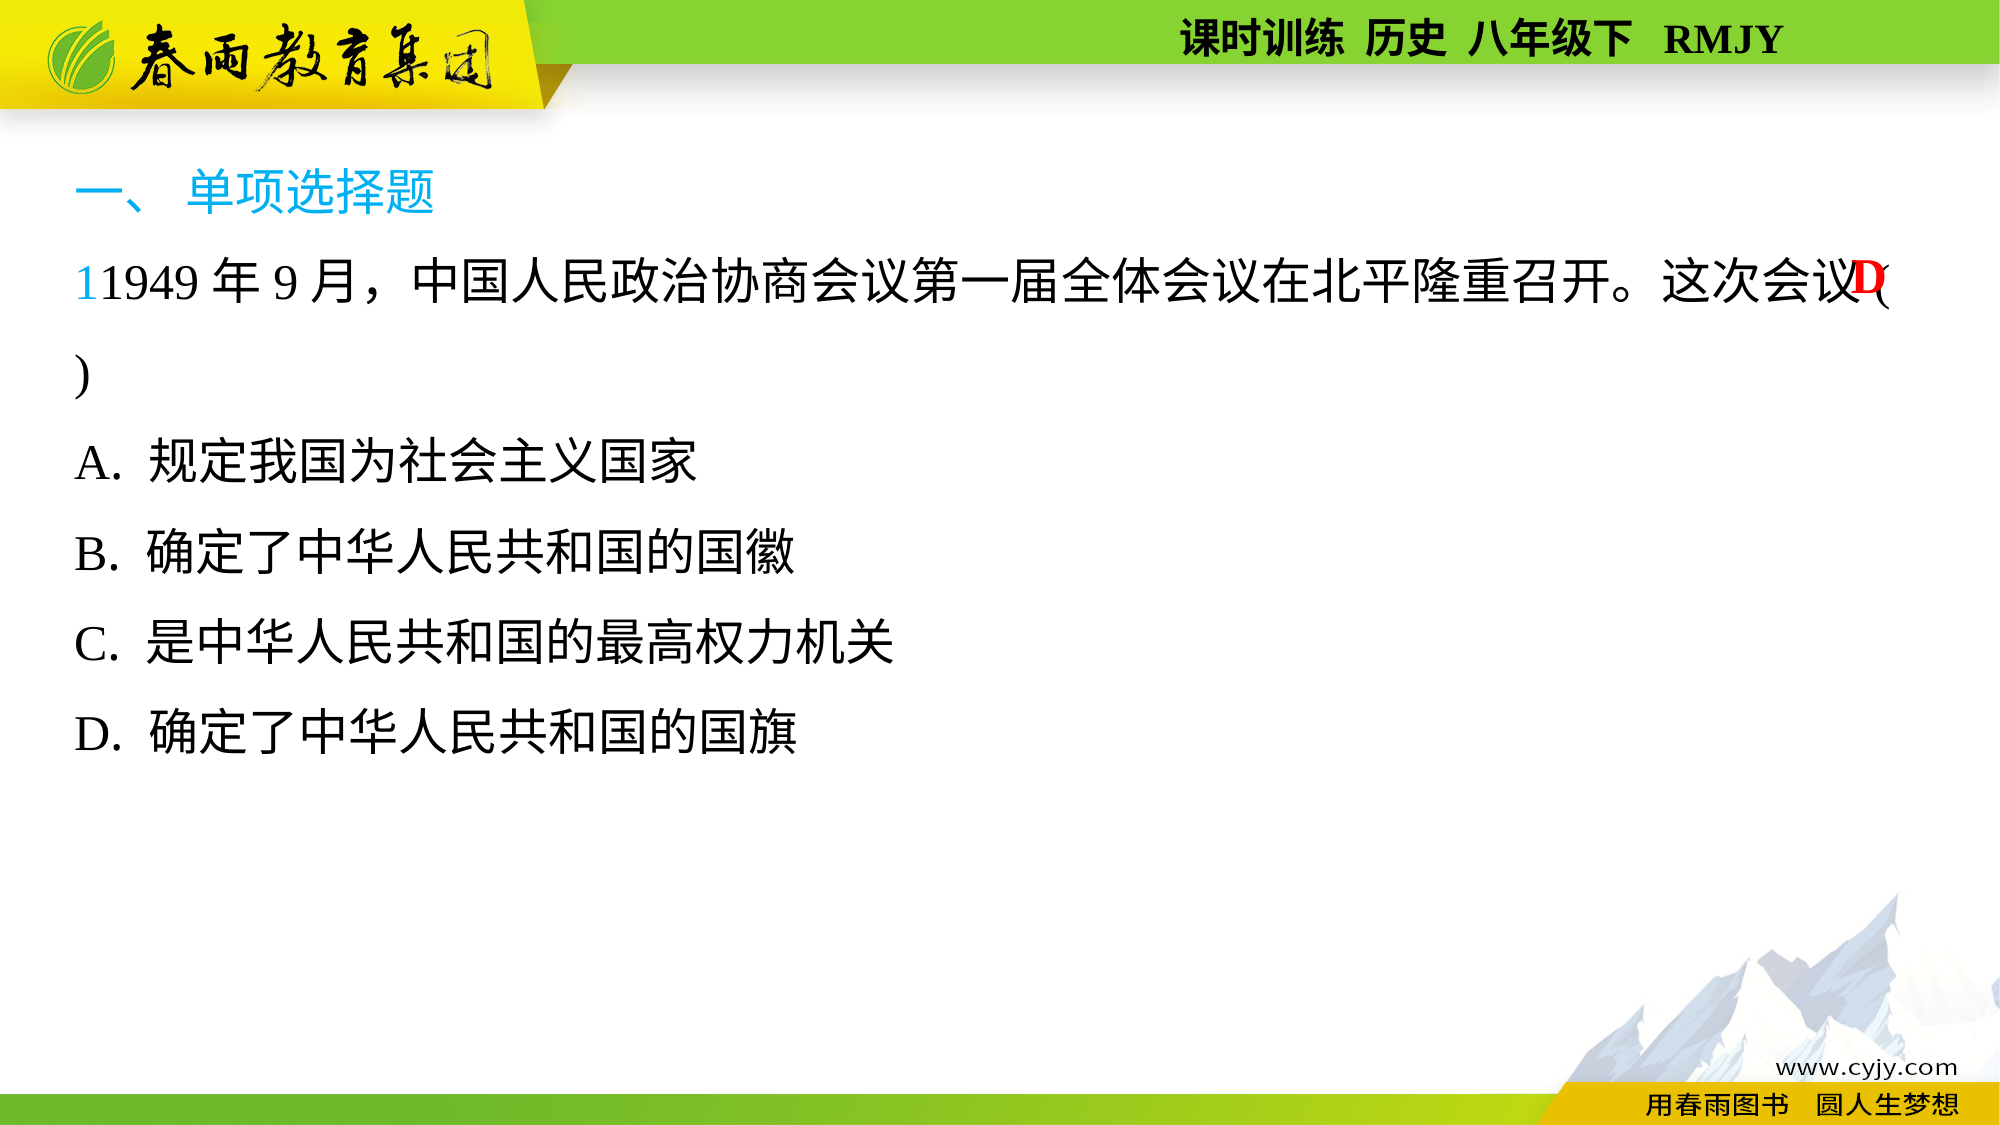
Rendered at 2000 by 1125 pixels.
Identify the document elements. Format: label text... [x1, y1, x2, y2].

text_box D [1836, 236, 1902, 311]
list 一、 单项选择题 11949年9月，中国人民政治协商会议第一届全体会议在北平隆重召开。这次会议( ) A. 规定我国为社会主义国家 B. 确定了中华人民共和国的国徽 C. 是中华人民共和国的最高权力机关 D. 确定了中华人民共和国的国旗 [59, 122, 1944, 672]
picture [0, 0, 2000, 1125]
